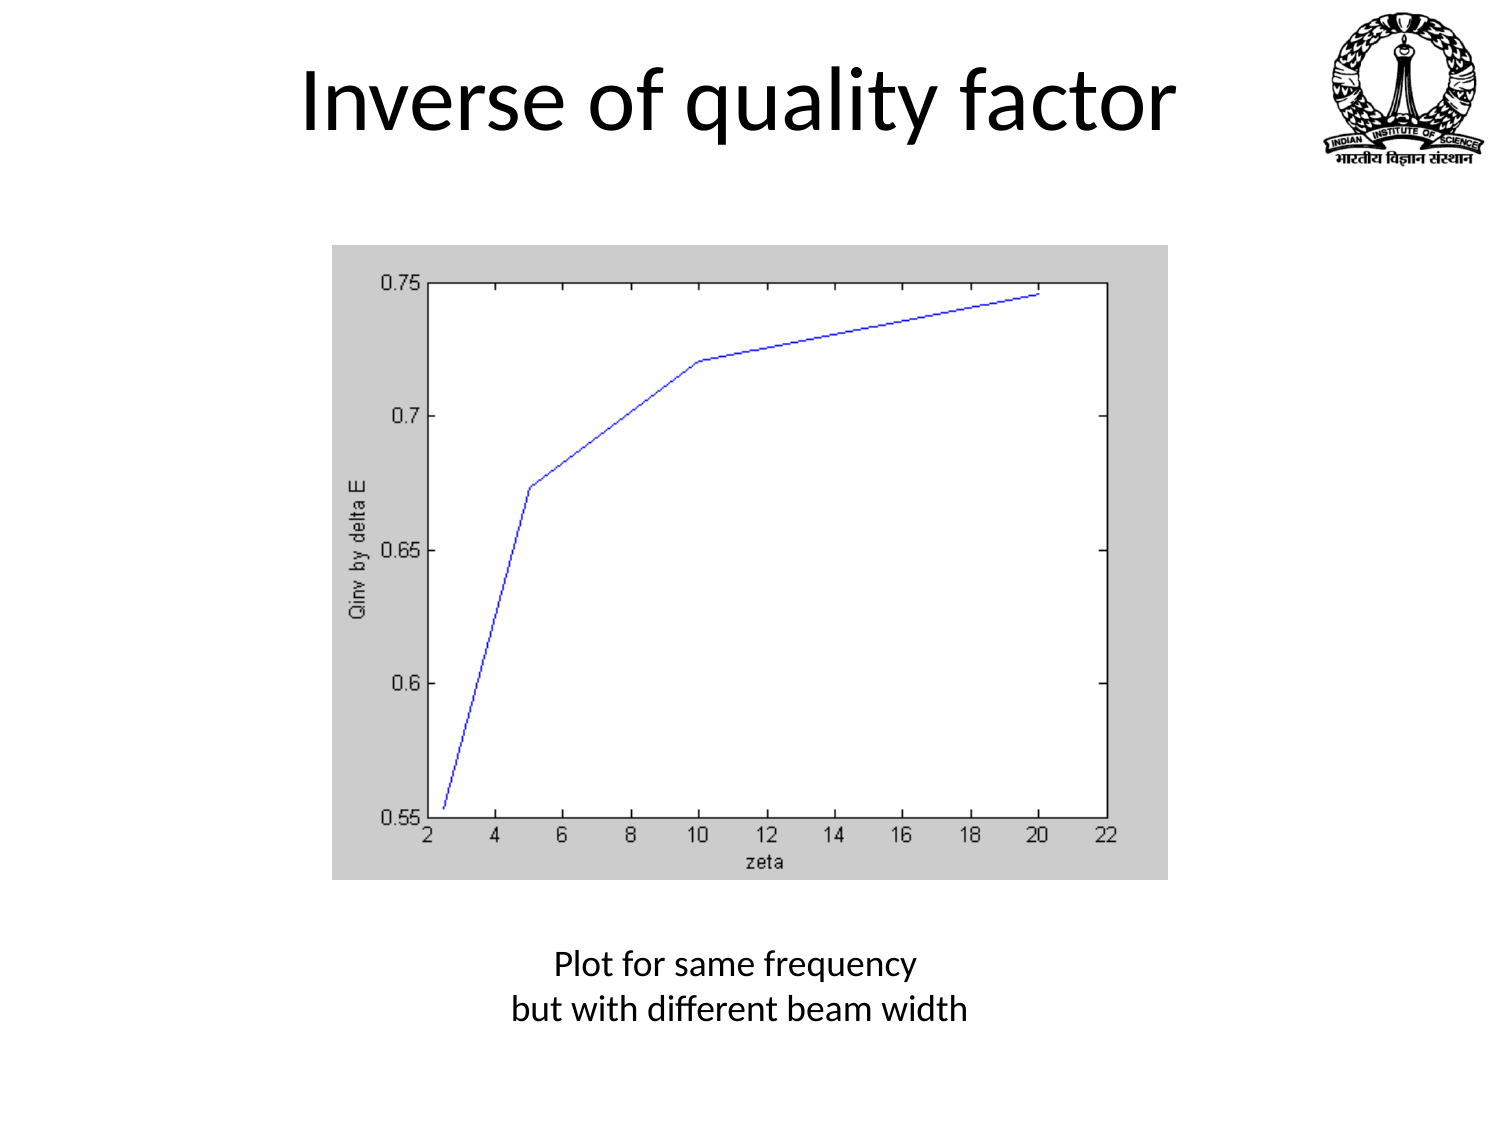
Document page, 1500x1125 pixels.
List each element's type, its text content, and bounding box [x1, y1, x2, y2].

picture [332, 244, 1168, 880]
text_box Plot for same frequency but with different beam width [496, 931, 984, 1037]
title Inverse of quality factor [75, 0, 1425, 188]
picture [1311, 0, 1500, 178]
